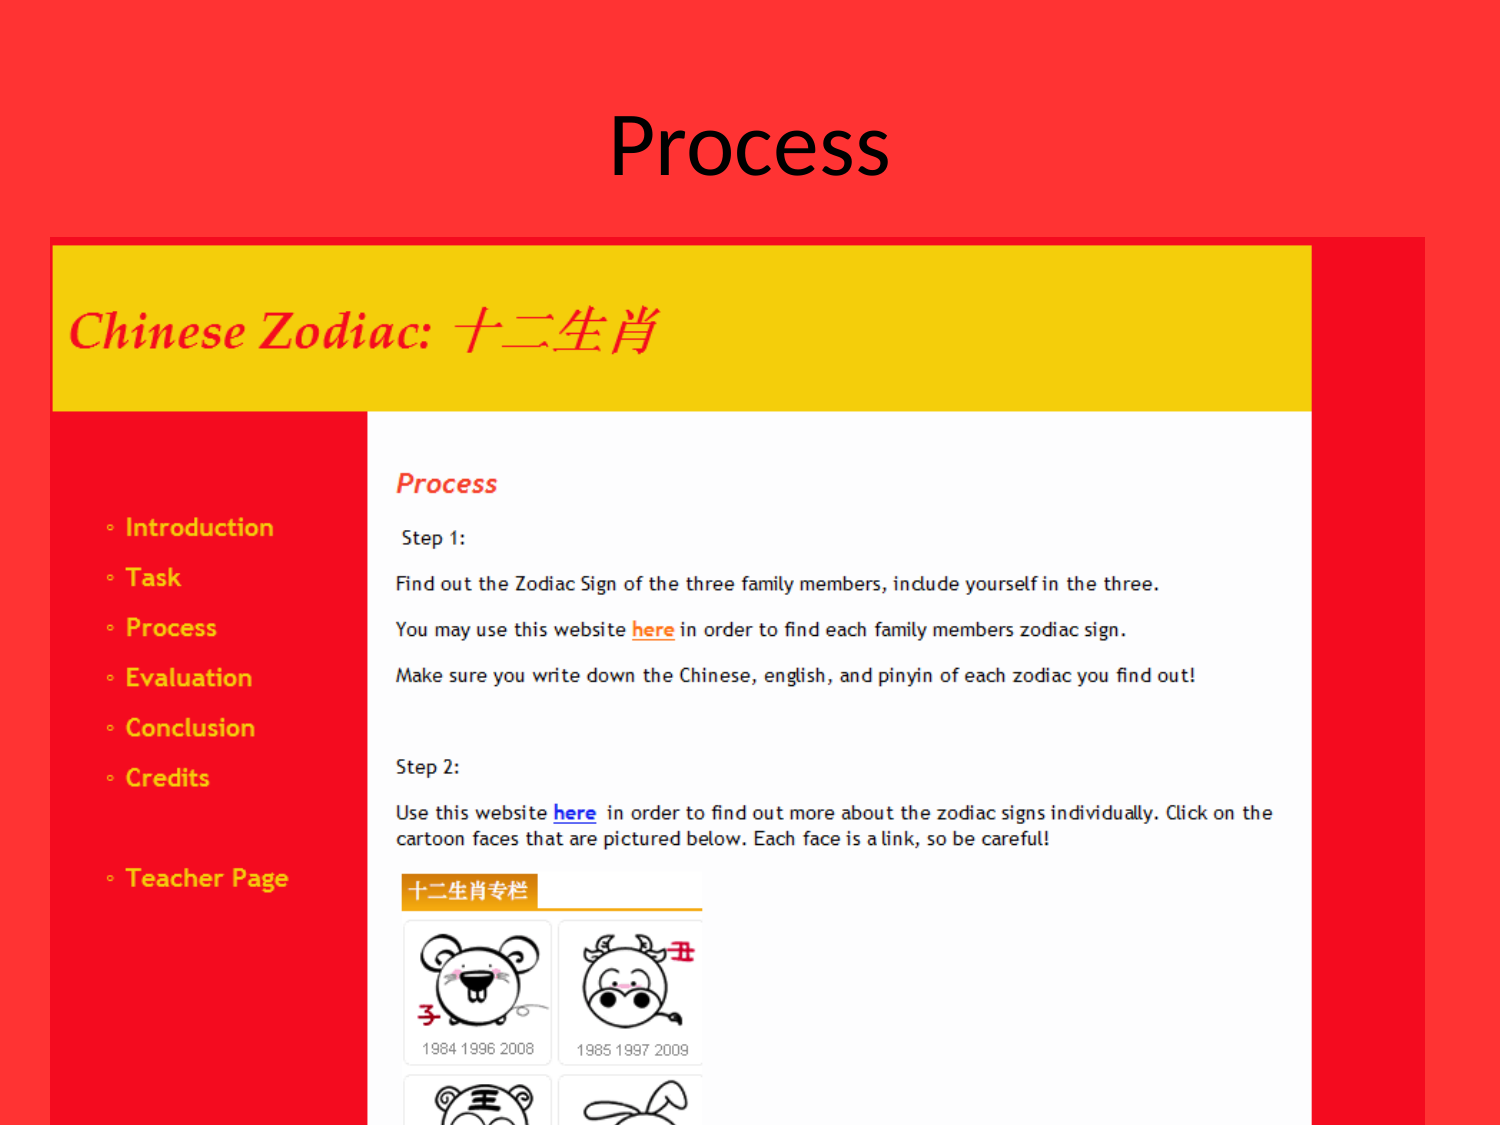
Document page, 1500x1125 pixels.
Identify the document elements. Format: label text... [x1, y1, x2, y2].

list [49, 237, 1426, 1125]
title Process [75, 45, 1425, 233]
